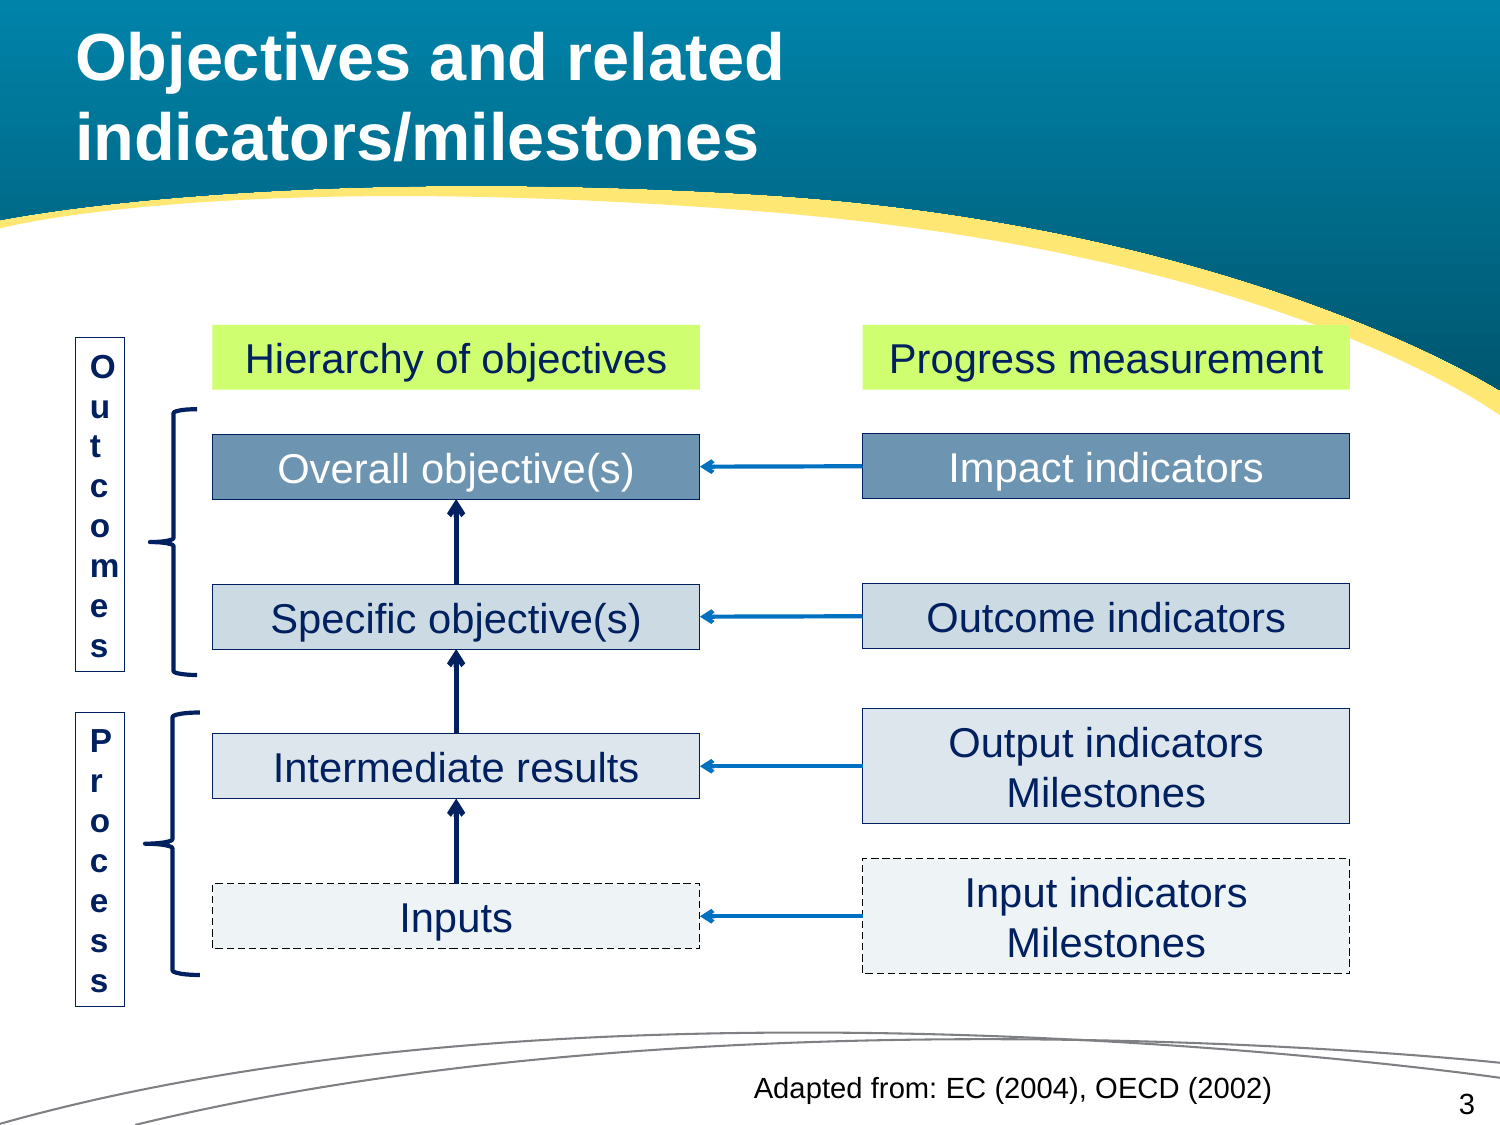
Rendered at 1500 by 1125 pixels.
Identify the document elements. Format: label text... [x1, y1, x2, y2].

text_box Output indicators Milestones [862, 708, 1350, 824]
text_box Specific objective(s) [212, 584, 700, 650]
text_box Hierarchy of objectives [212, 324, 700, 390]
text_box Progress measurement [862, 324, 1350, 390]
text_box Inputs [212, 883, 700, 949]
text_box Intermediate results [212, 733, 700, 799]
text_box Outcome indicators [862, 583, 1350, 649]
text_box Process [75, 712, 125, 1007]
text_box Input indicators Milestones [862, 858, 1350, 974]
text_box Impact indicators [862, 433, 1350, 499]
text_box Outcomes [75, 337, 125, 672]
slide_number 3 [1124, 1084, 1476, 1113]
title Objectives and related indicators/milestones [74, 0, 1476, 188]
text_box Adapted from: EC (2004), OECD (2002) [737, 1062, 1288, 1113]
text_box Overall objective(s) [212, 434, 700, 500]
text_box [149, 408, 198, 676]
text_box [144, 711, 200, 976]
